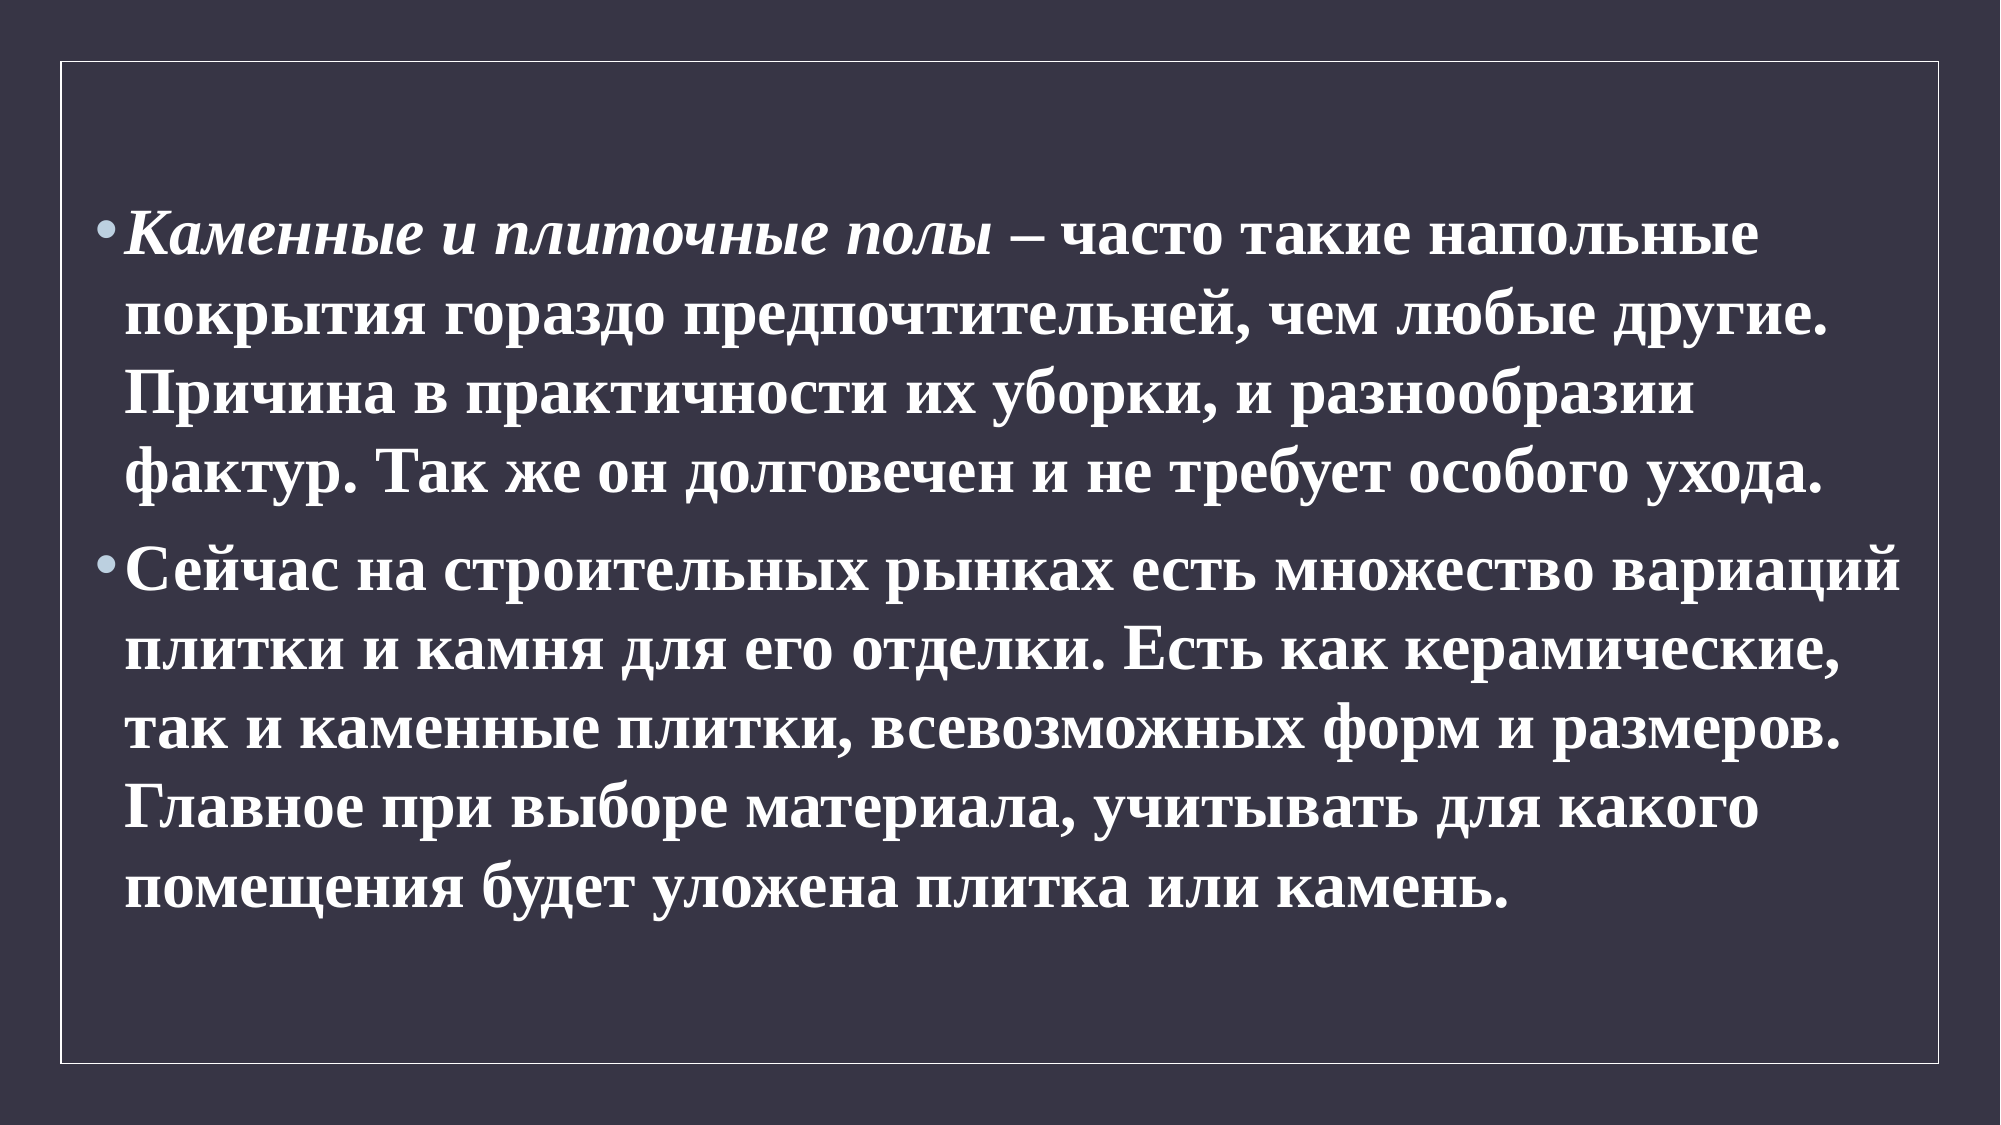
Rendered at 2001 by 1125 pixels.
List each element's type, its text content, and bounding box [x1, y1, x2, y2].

list Каменные и плиточные полы – часто такие напольные покрытия гораздо предпочтительней, чем любые другие. Причина в практичности их уборки, и разнообразии фактур. Так же он долговечен и не требует особого ухода. Сейчас на строительных рынках есть множество вариаций плитки и камня для его отделки. Есть как керамические, так и каменные плитки, всевозможных форм и размеров. Главное при выборе материала, учитывать для какого помещения будет уложена плитка или камень. [79, 181, 1921, 961]
